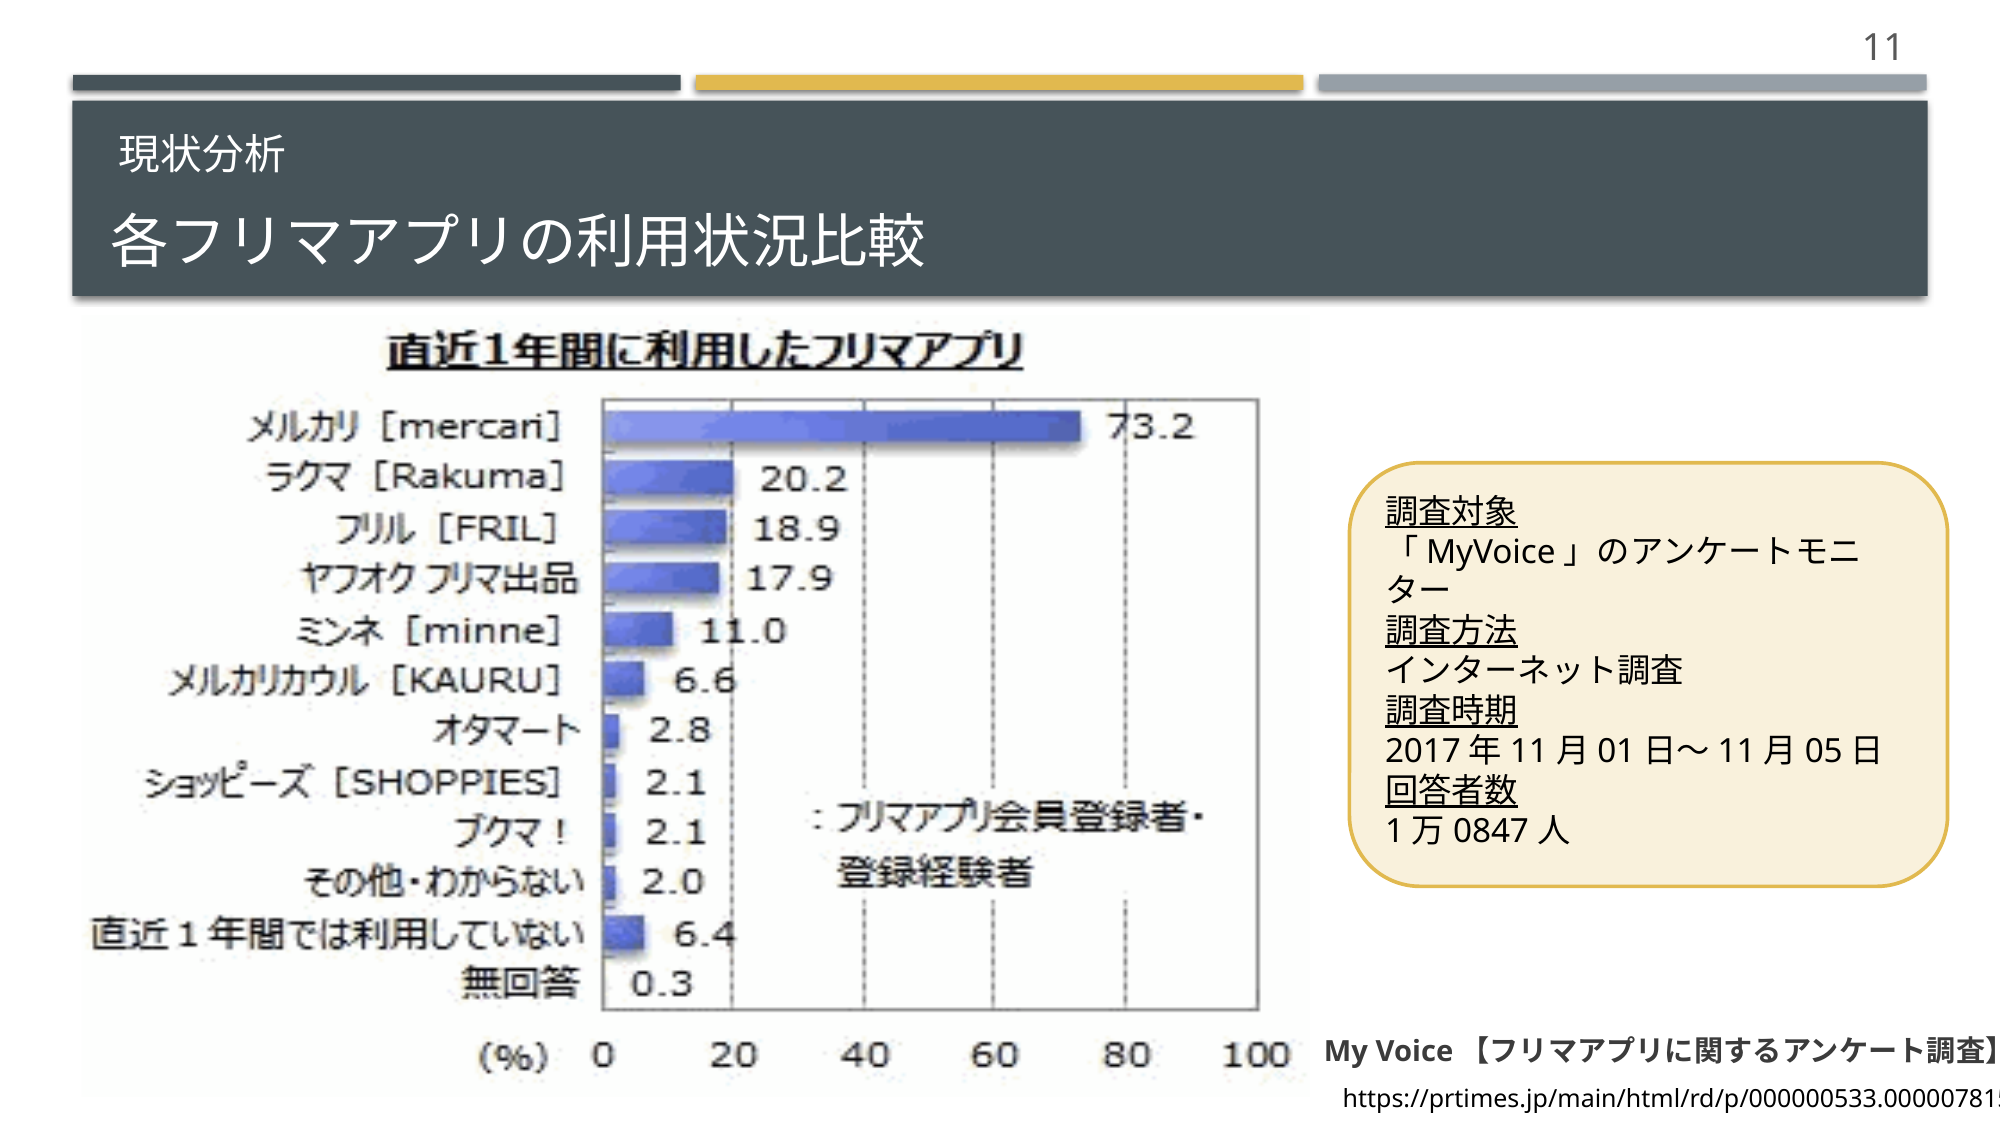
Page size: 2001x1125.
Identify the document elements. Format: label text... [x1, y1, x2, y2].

text_box https://prtimes.jp/main/html/rd/p/000000533.000007815.html [1327, 1075, 2000, 1120]
slide_number 11 [1747, 19, 1920, 79]
text_box 調査対象 「MyVoice」のアンケートモニター 調査方法 インターネット調査 調査時期 2017年11月01日～11月05日 回答者数 1万0847人 [1347, 460, 1950, 889]
text_box My Voice【フリマアプリに関するアンケート調査】 [1317, 1024, 2000, 1075]
text_box 現状分析 [103, 120, 522, 185]
title 各フリマアプリの利用状況比較 [95, 115, 1905, 282]
picture [81, 315, 1311, 1098]
